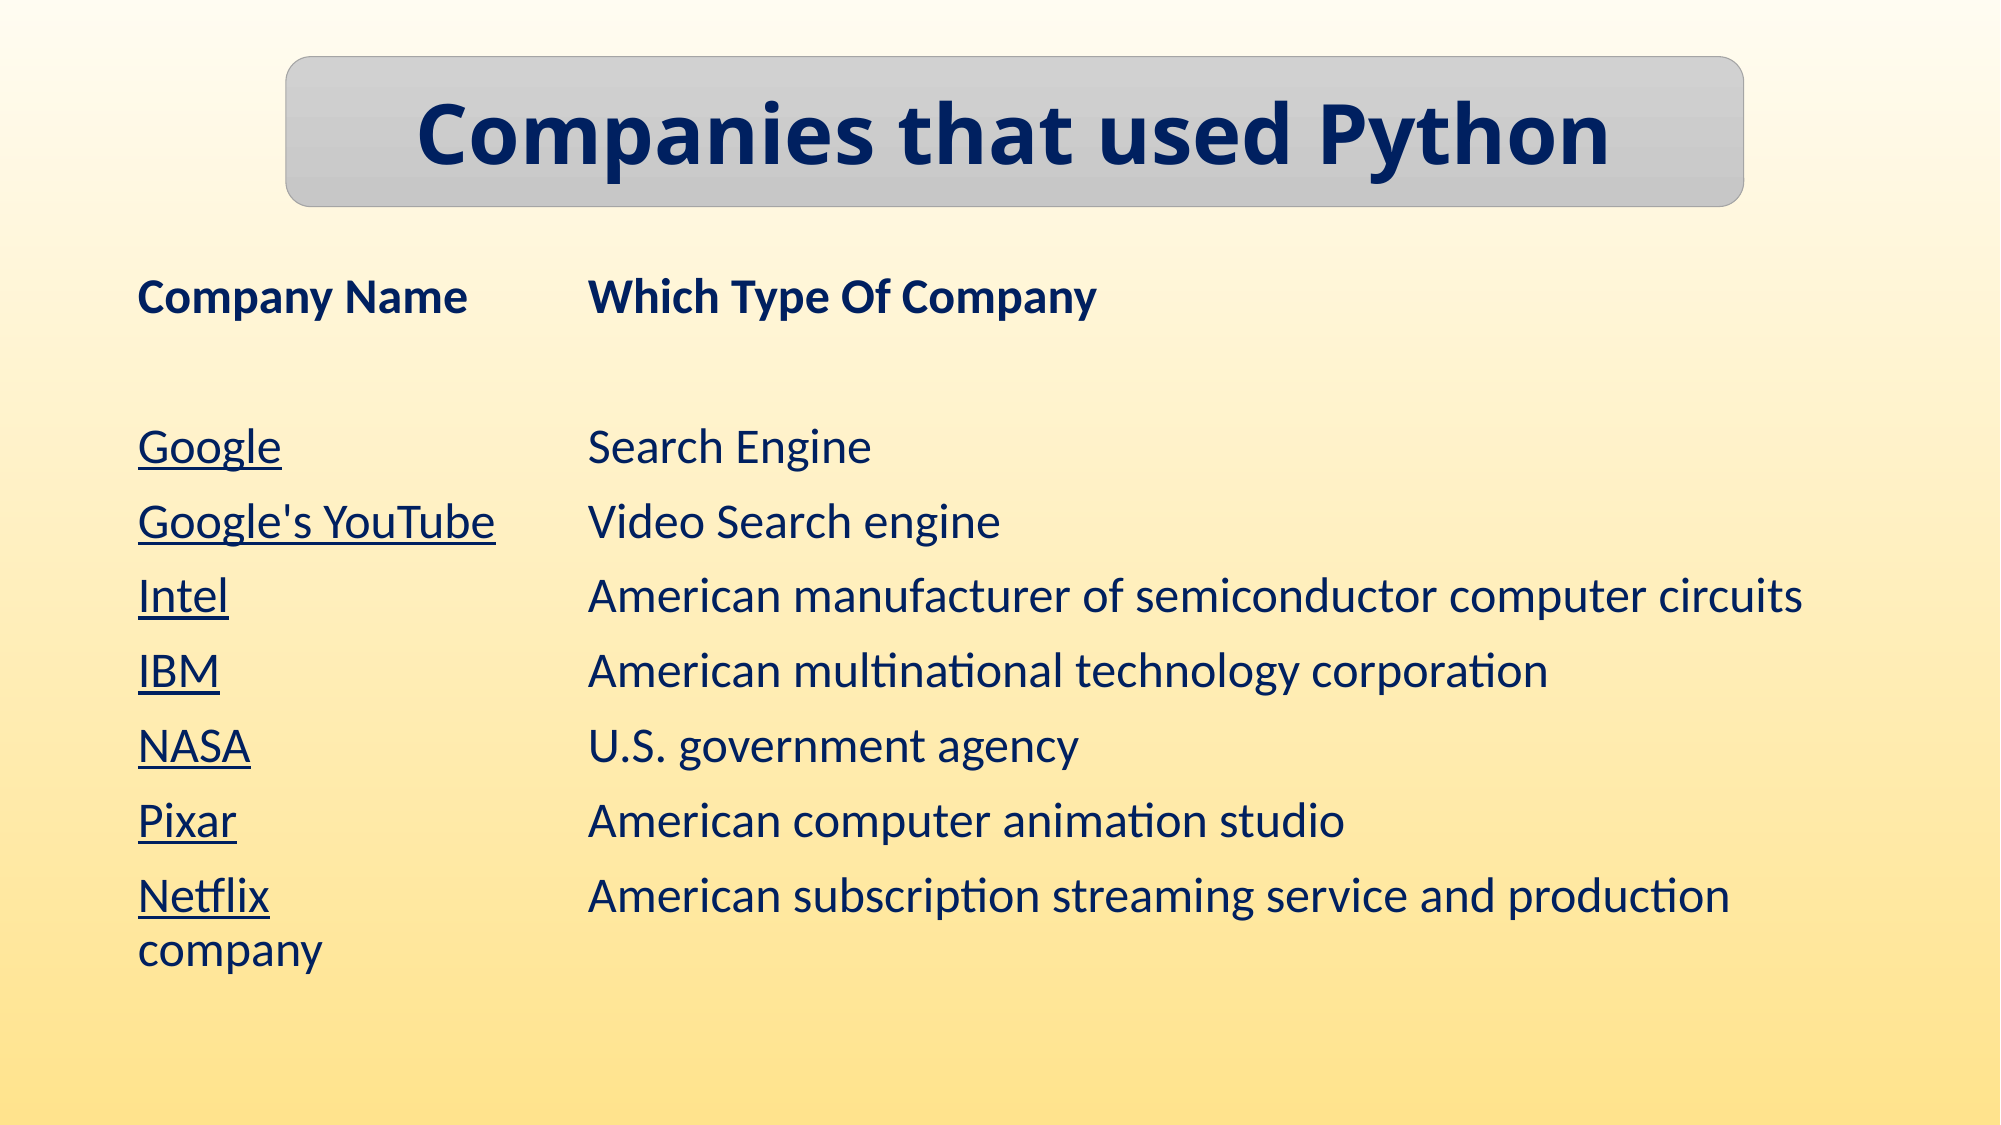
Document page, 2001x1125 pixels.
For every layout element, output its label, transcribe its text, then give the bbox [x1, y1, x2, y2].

list Company Name Which Type Of Company Google Search Engine Google's YouTube Video Search engine Intel American manufacturer of semiconductor computer circuits IBM American multinational technology corporation NASA U.S. government agency Pixar American computer animation studio Netflix American subscription streaming service and production company [122, 263, 1848, 1090]
text_box Companies that used Python [285, 56, 1745, 208]
